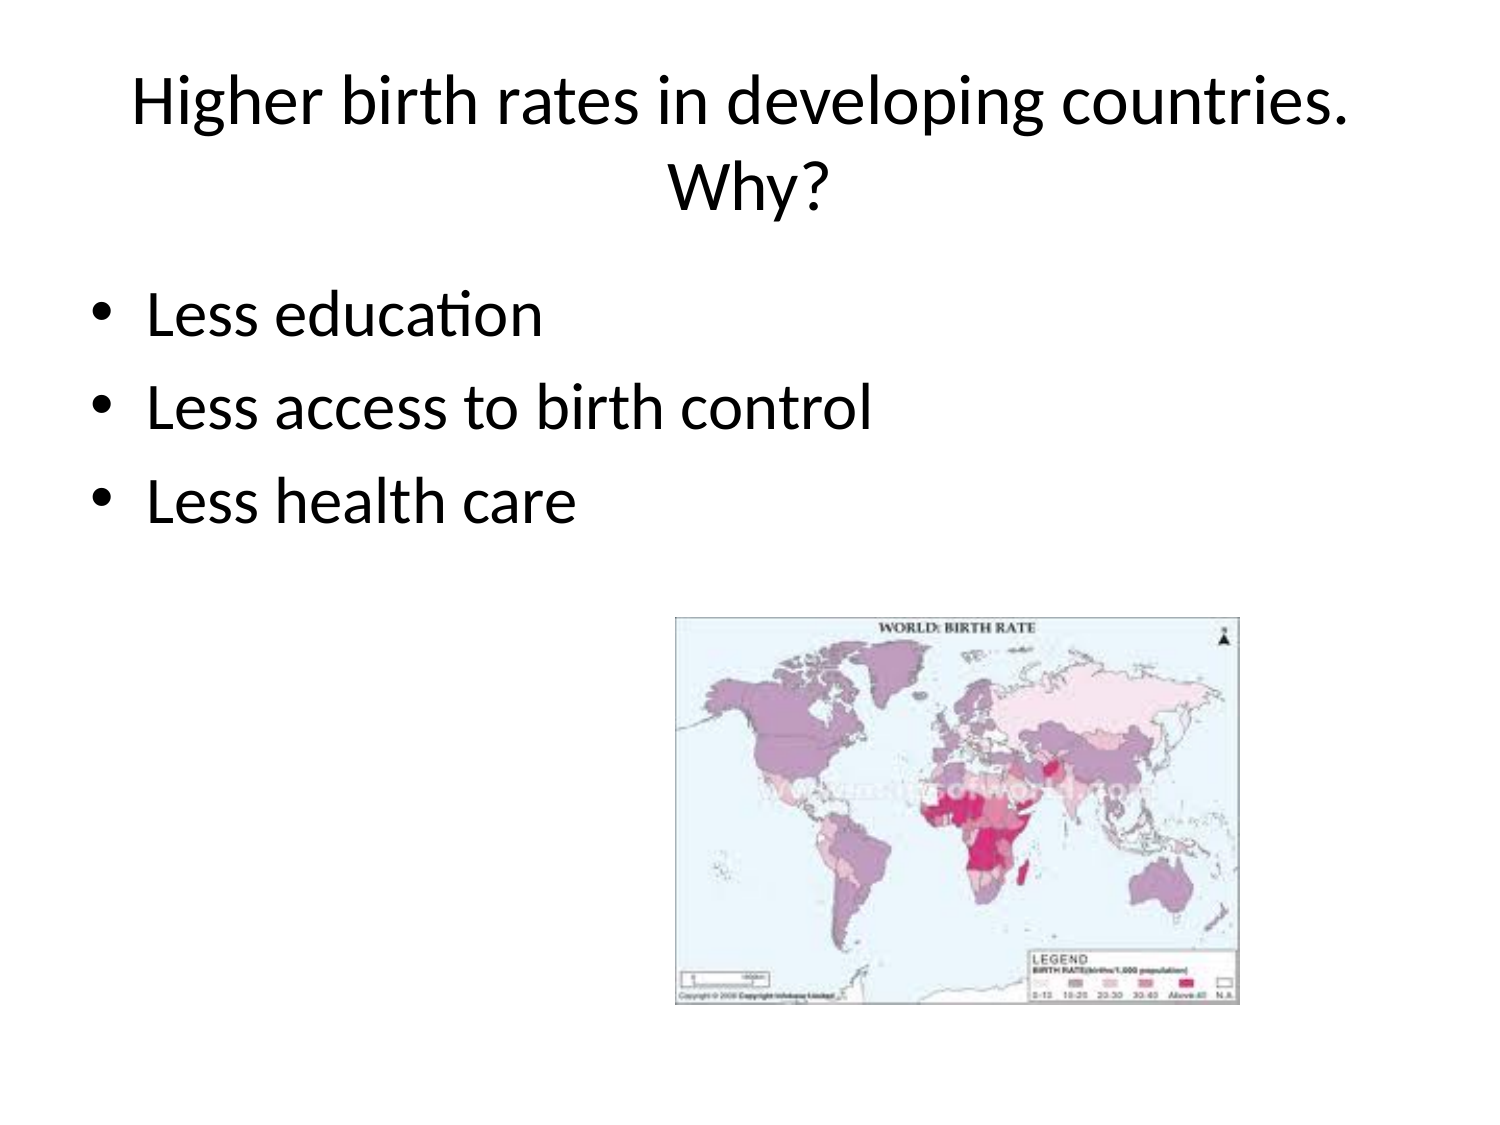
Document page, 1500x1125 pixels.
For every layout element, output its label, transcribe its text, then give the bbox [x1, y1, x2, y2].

picture [674, 617, 1240, 1006]
title Higher birth rates in developing countries. Why? [74, 44, 1426, 233]
list Less education Less access to birth control Less health care [74, 262, 1426, 1006]
